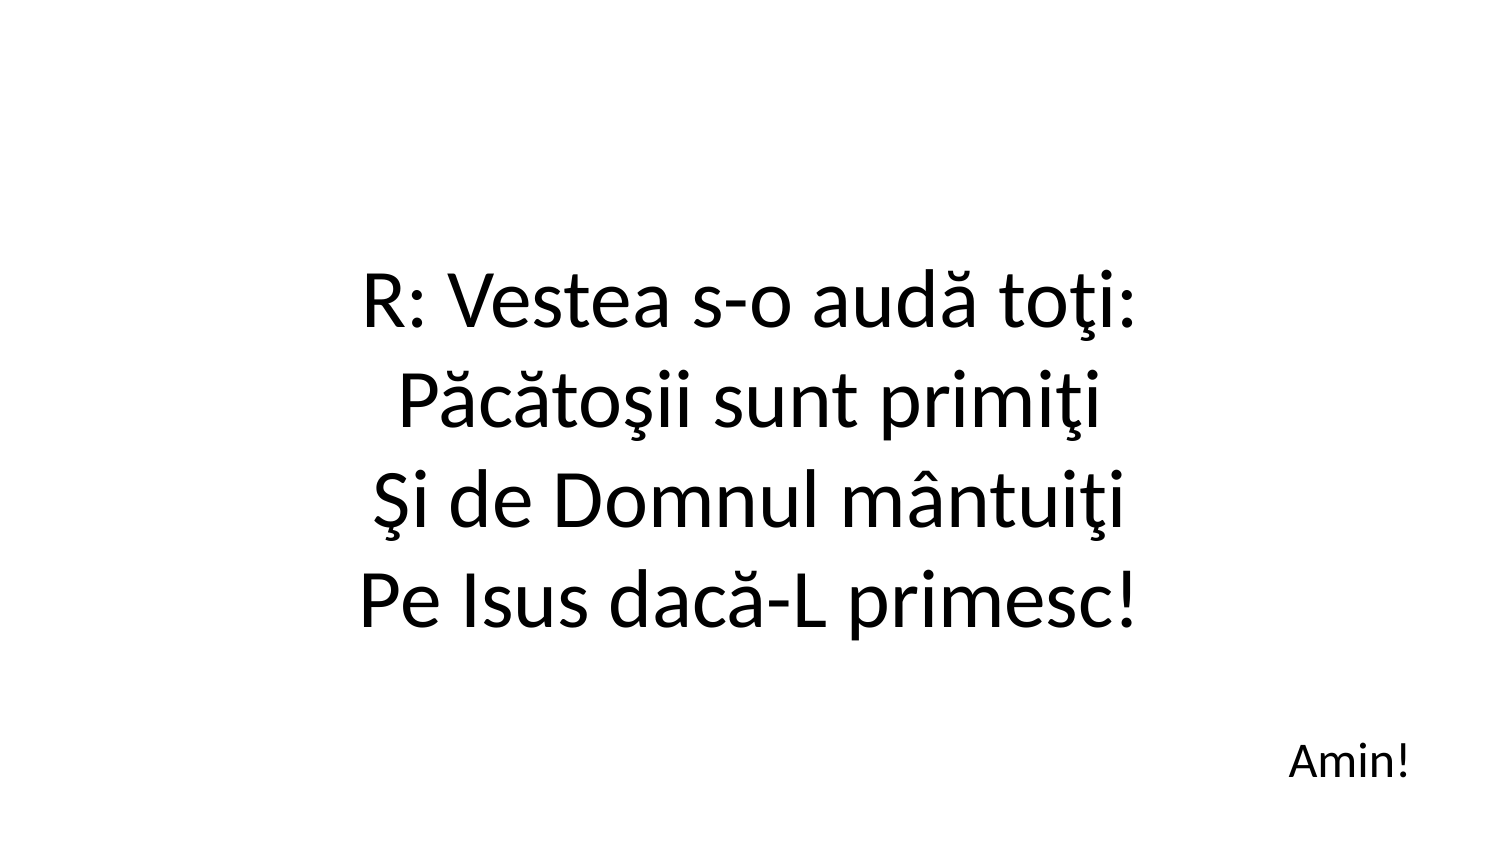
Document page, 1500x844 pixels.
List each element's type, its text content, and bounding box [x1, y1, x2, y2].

text_box Amin! [1273, 674, 1427, 795]
text_box R: Vestea s-o audă toţi: Păcătoşii sunt primiţi Şi de Domnul mântuiţi Pe Isus dacă-L primesc! [344, 192, 1156, 652]
